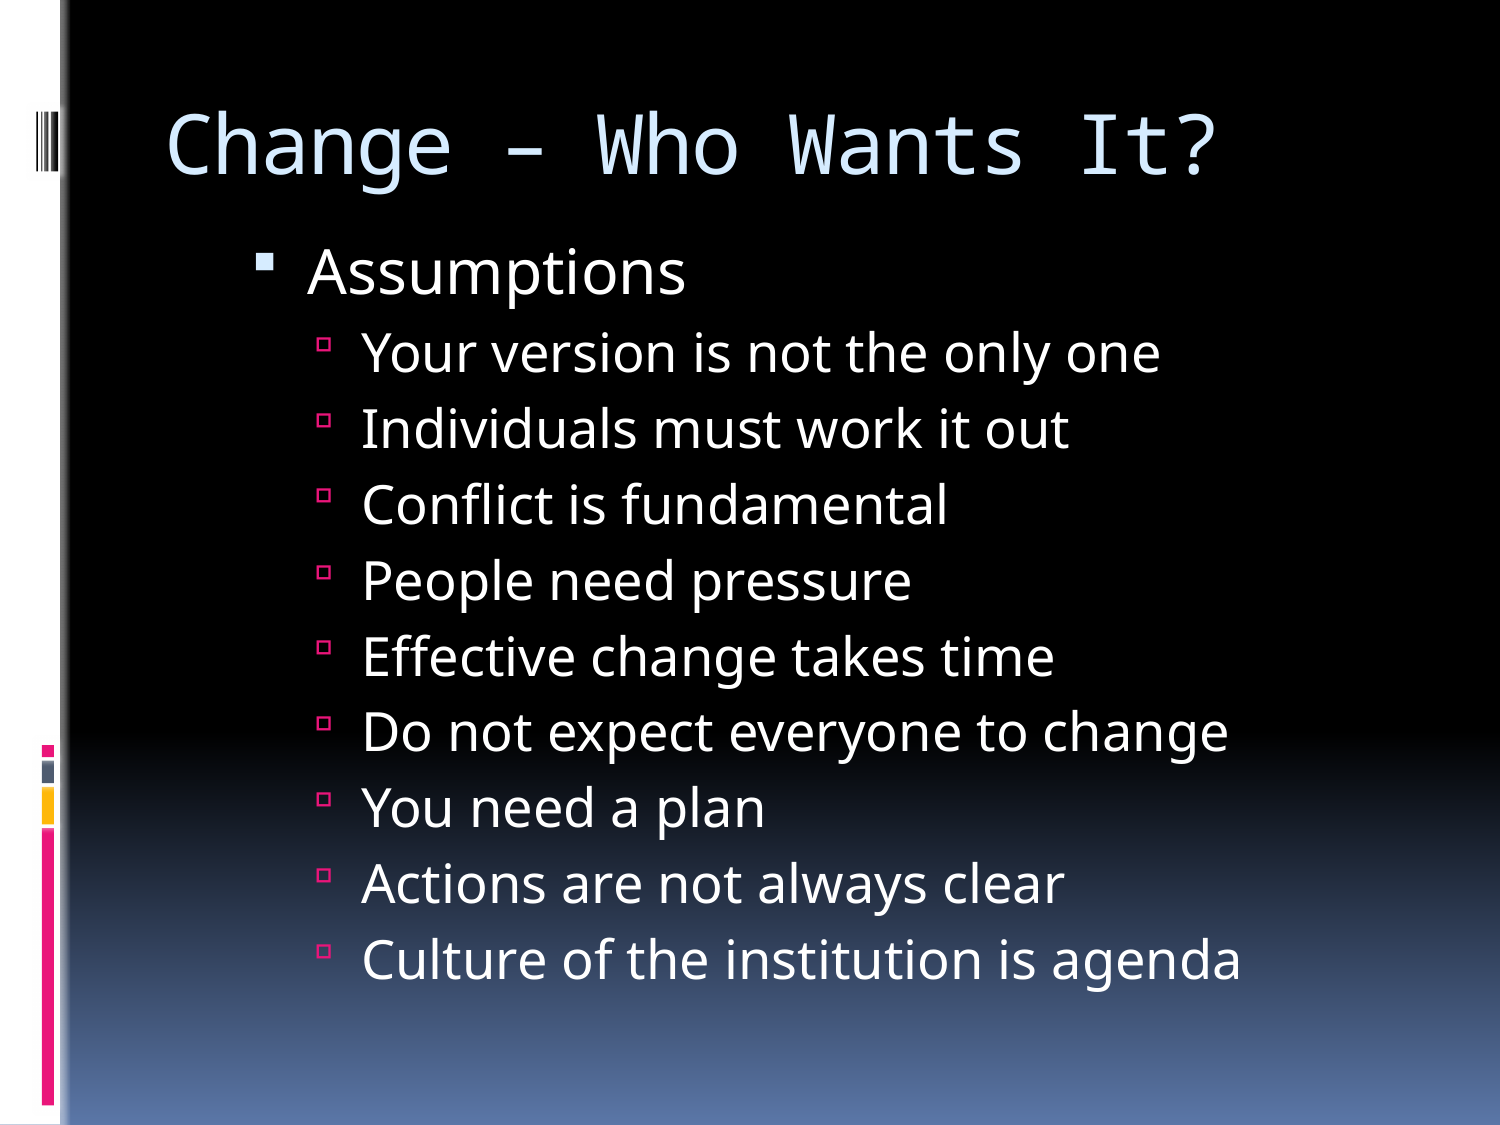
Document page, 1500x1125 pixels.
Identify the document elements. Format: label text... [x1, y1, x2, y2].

list Assumptions Your version is not the only one Individuals must work it out Conflict is fundamental People need pressure Effective change takes time Do not expect everyone to change You need a plan Actions are not always clear Culture of the institution is agenda [225, 224, 1475, 1000]
title Change – Who Wants It? [150, 83, 1425, 234]
